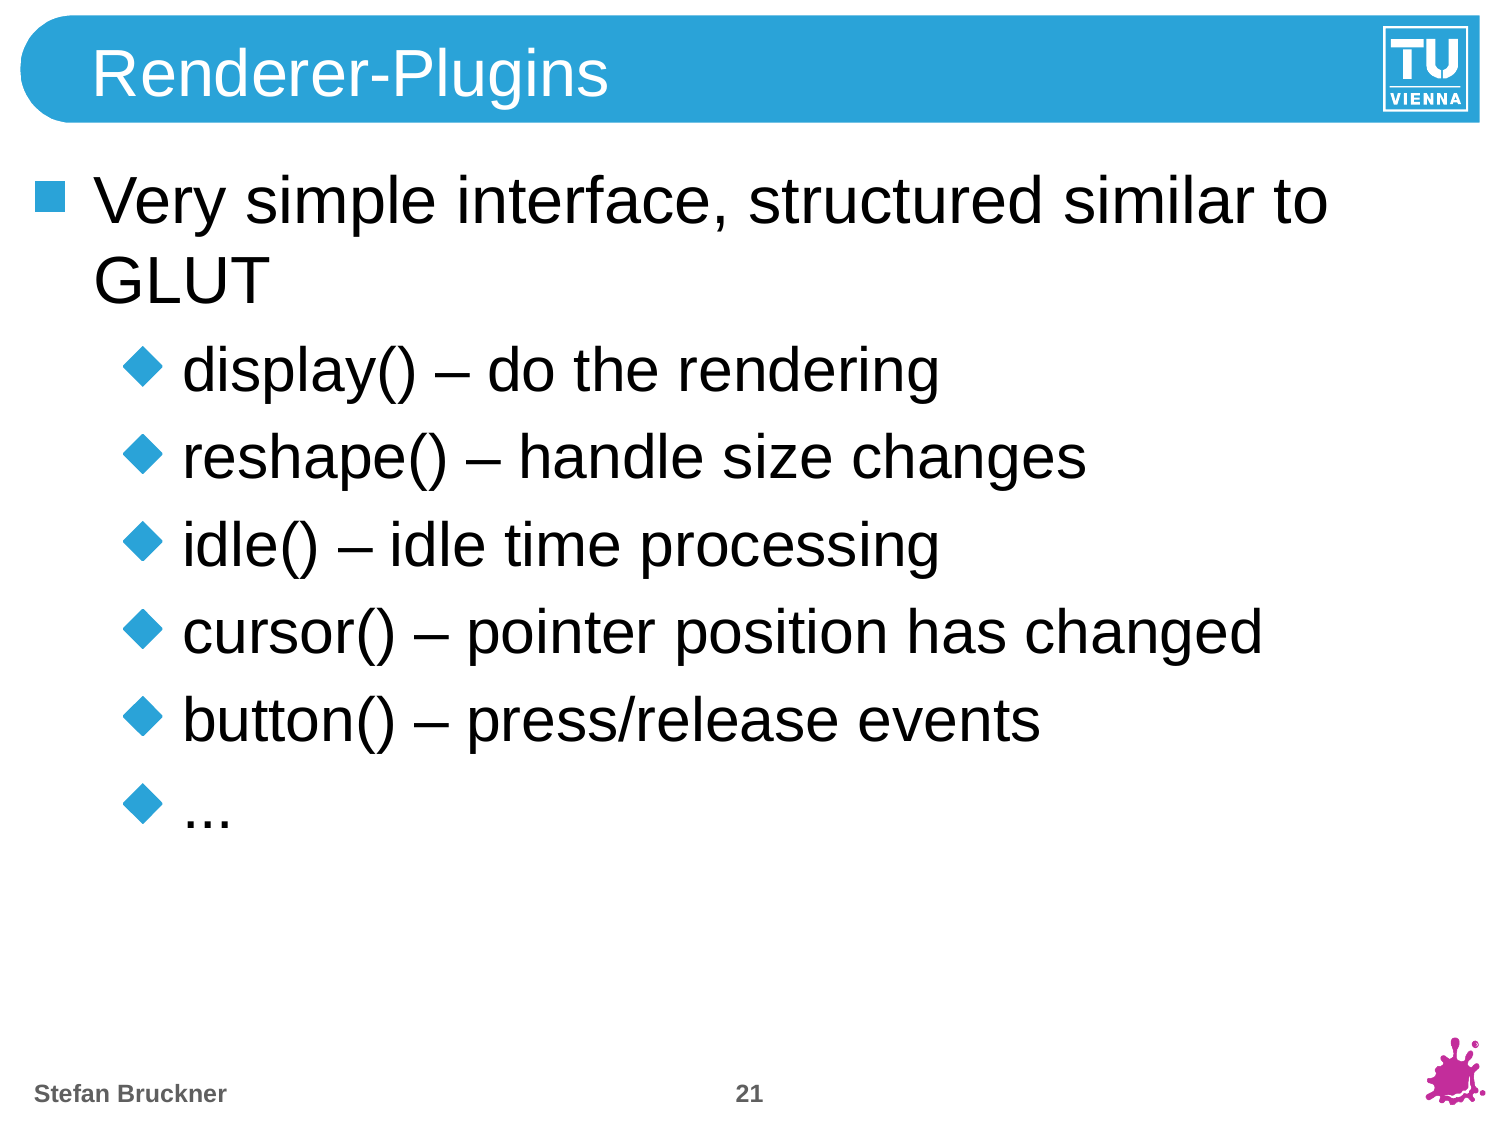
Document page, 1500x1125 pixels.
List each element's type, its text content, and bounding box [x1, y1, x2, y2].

title Renderer-Plugins [76, 6, 1351, 132]
footer Stefan Bruckner [18, 1067, 637, 1118]
slide_number 20 [660, 1067, 839, 1118]
list Very simple interface, structured similar to GLUT display() – do the rendering reshape() – handle size changes idle() – idle time processing cursor() – pointer position has changed button() – press/release events ... [19, 148, 1481, 1048]
